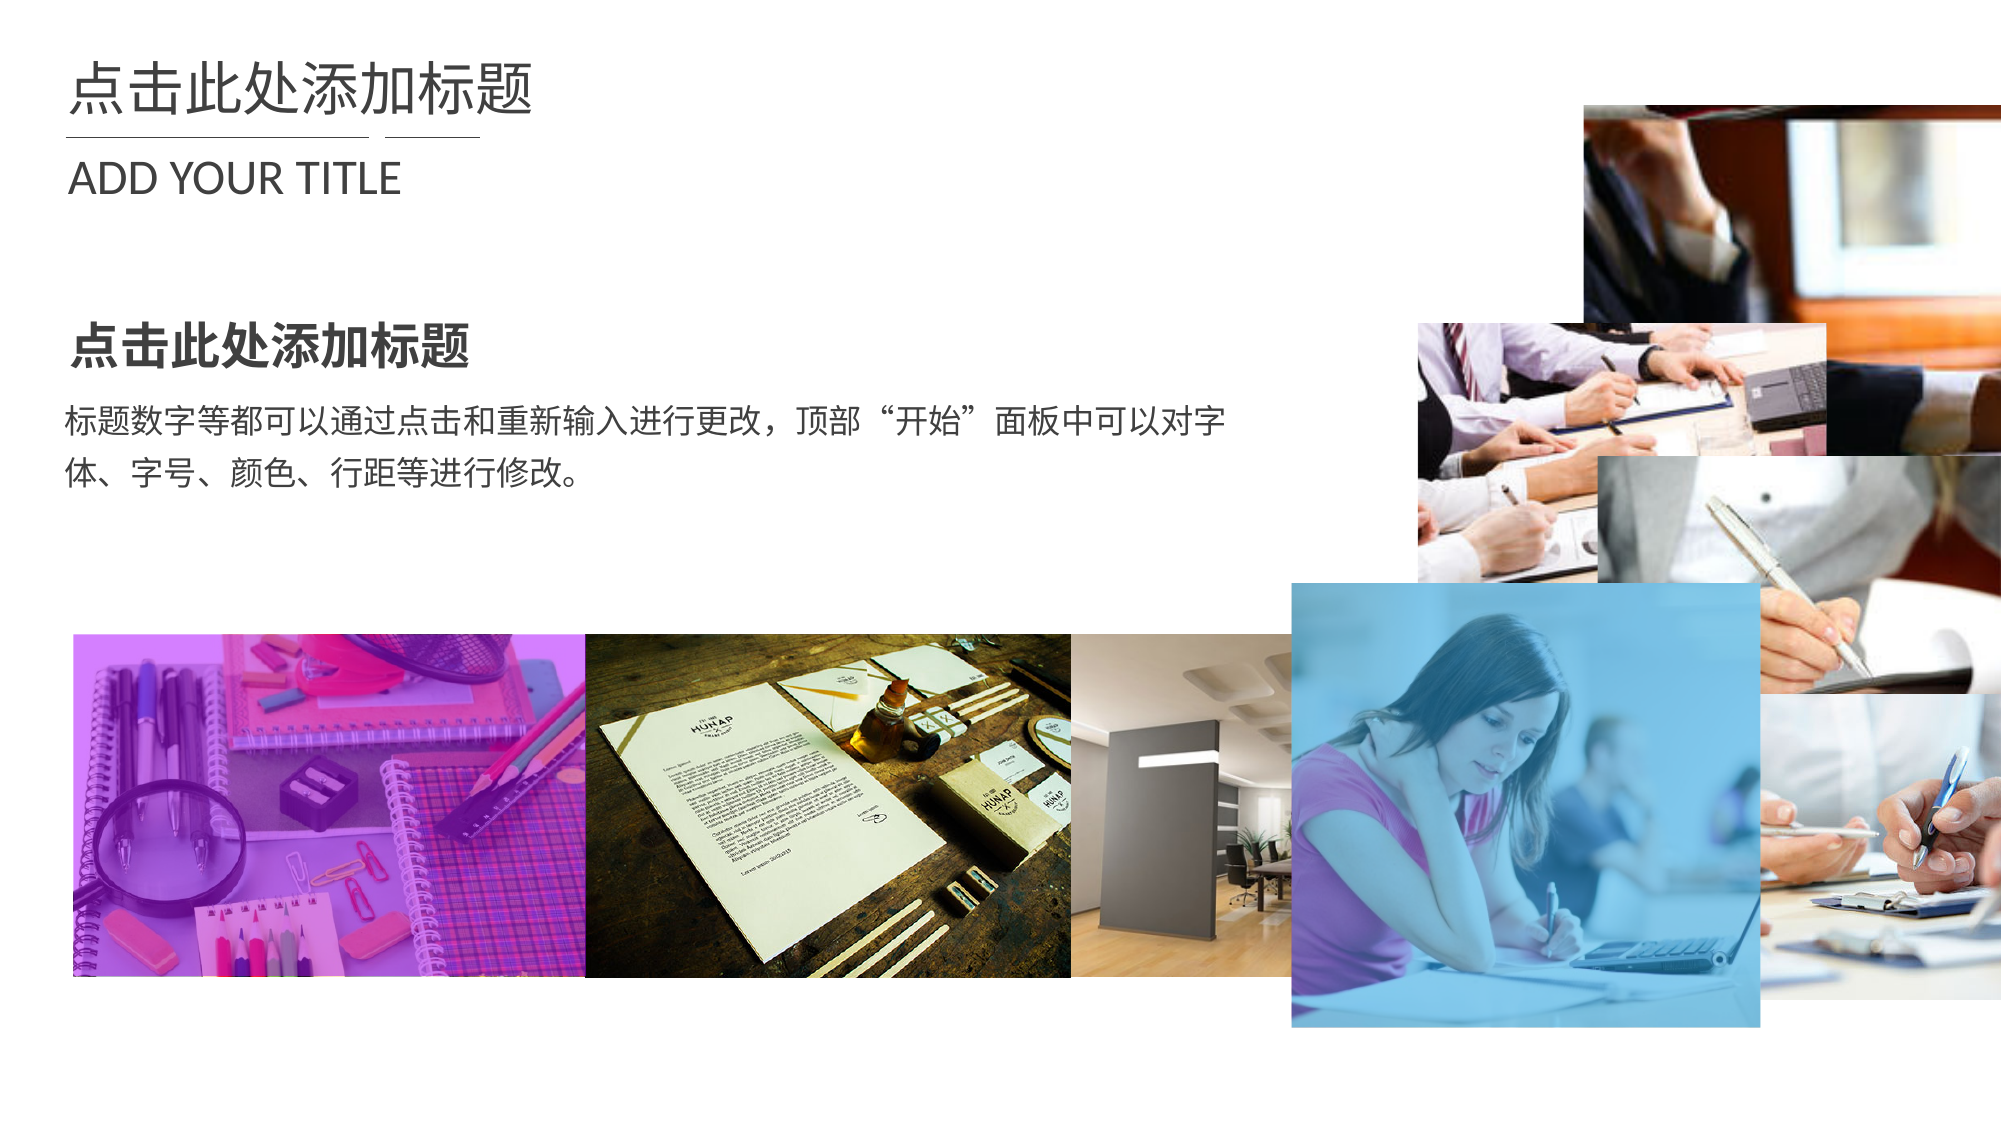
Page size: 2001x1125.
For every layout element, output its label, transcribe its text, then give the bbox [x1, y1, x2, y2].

text_box 点击此处添加标题 [55, 306, 486, 382]
text_box 点击此处添加标题 [53, 44, 550, 130]
text_box 标题数字等都可以通过点击和重新输入进行更改，顶部“开始”面板中可以对字体、字号、颜色、行距等进行修改。 [53, 382, 1244, 498]
picture [73, 105, 2001, 1028]
text_box ADD YOUR TITLE [53, 137, 463, 213]
